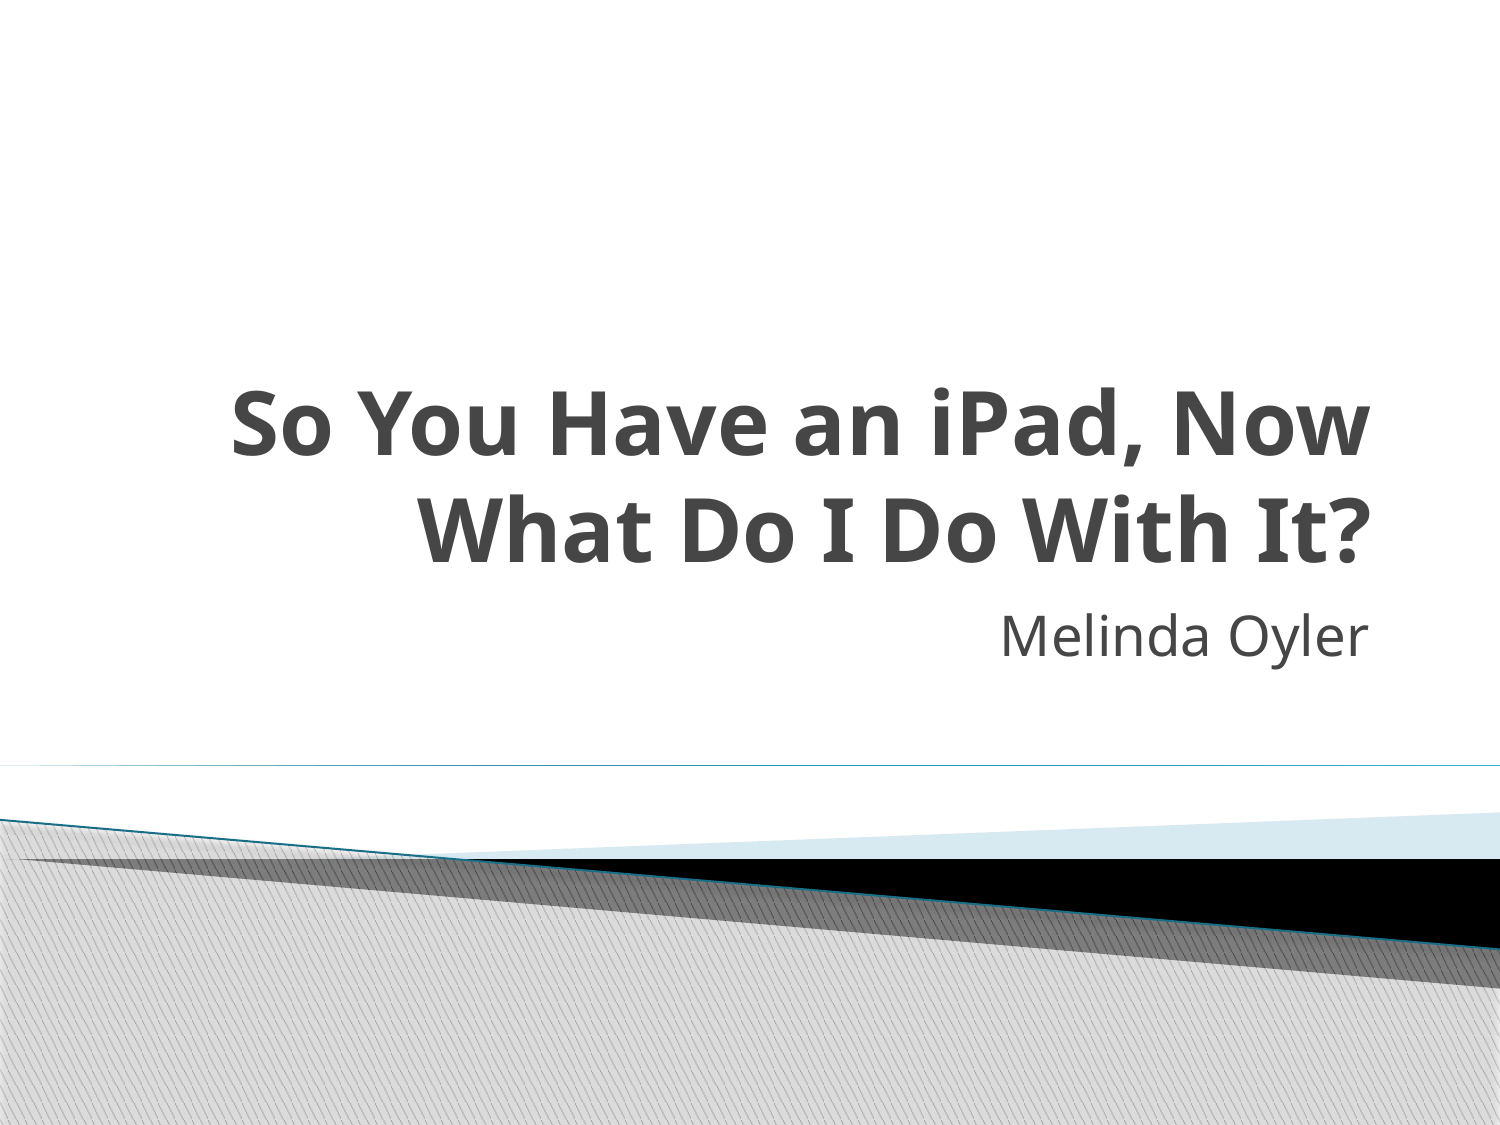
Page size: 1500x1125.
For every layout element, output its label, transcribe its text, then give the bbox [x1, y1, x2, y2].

picture [5, 859, 1500, 989]
subtitle Melinda Oyler [112, 592, 1388, 790]
title So You Have an iPad, Now What Do I Do With It? [112, 287, 1388, 588]
